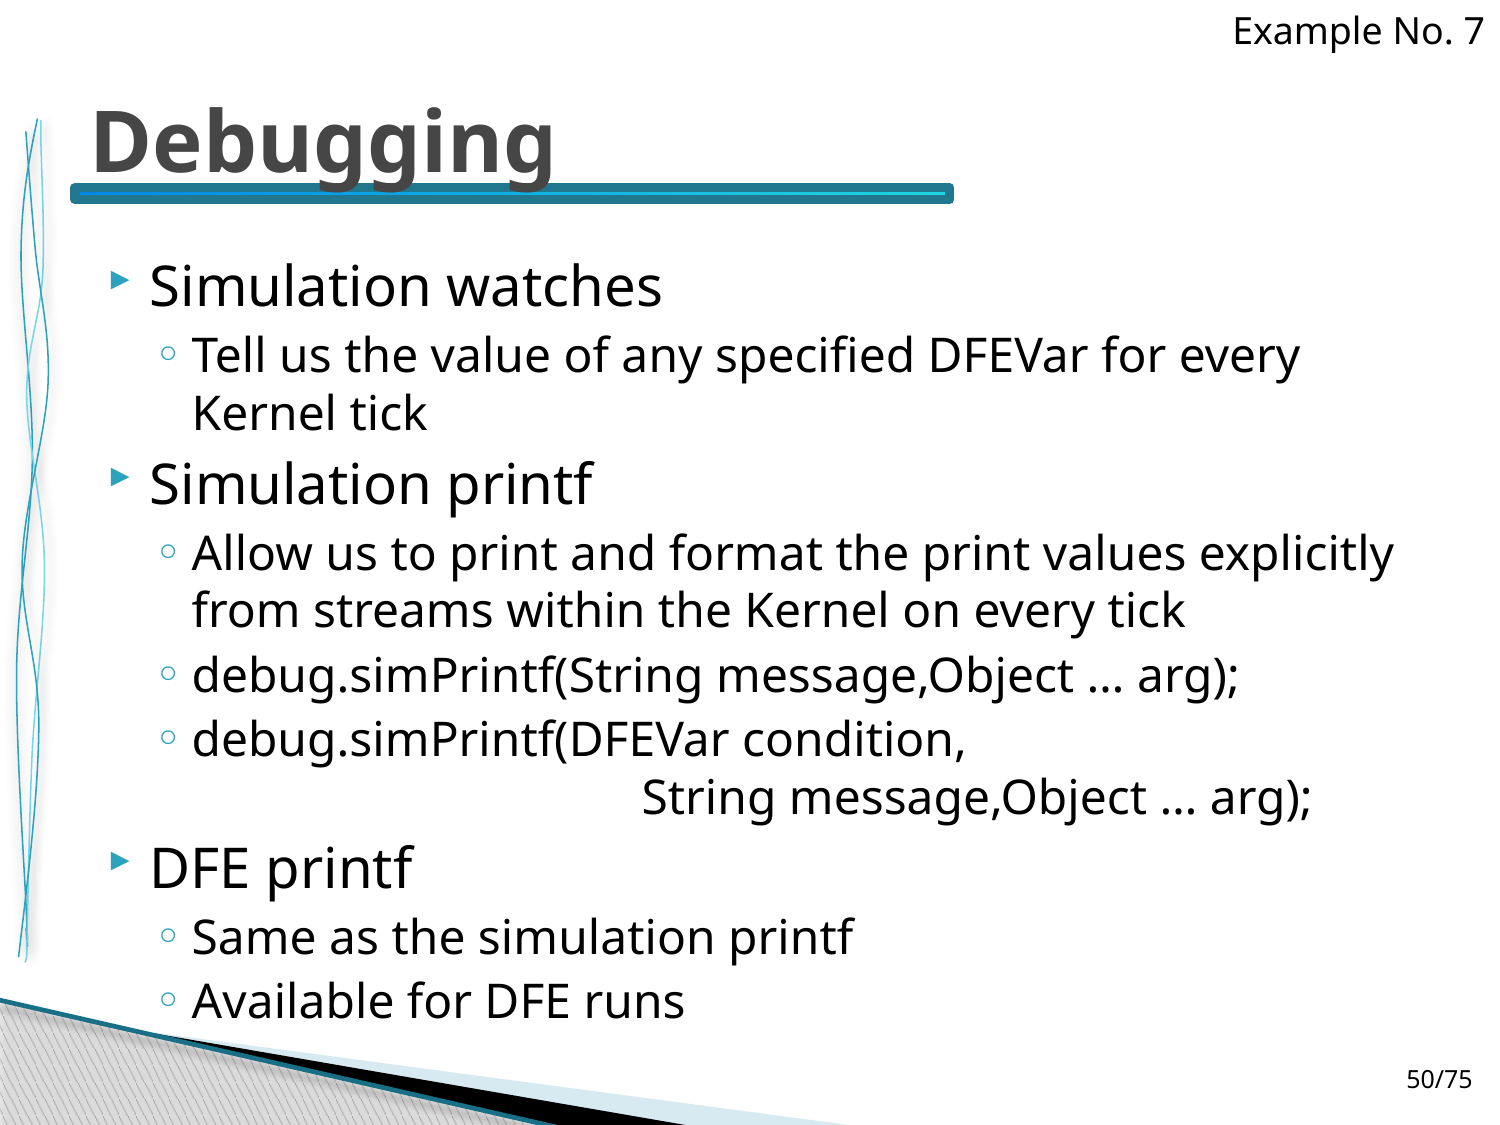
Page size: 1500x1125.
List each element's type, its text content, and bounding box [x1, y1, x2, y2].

list Example No. 7 [1074, 0, 1500, 63]
title Debugging [75, 45, 1425, 233]
list Simulation watches Tell us the value of any specified DFEVar for every Kernel tick Simulation printf Allow us to print and format the print values explicitly from streams within the Kernel on every tick debug.simPrintf(String message,Object … arg); debug.simPrintf(DFEVar condition, String message,Object … arg); DFE printf Same as the simulation printf Available for DFE runs [75, 243, 1425, 1050]
